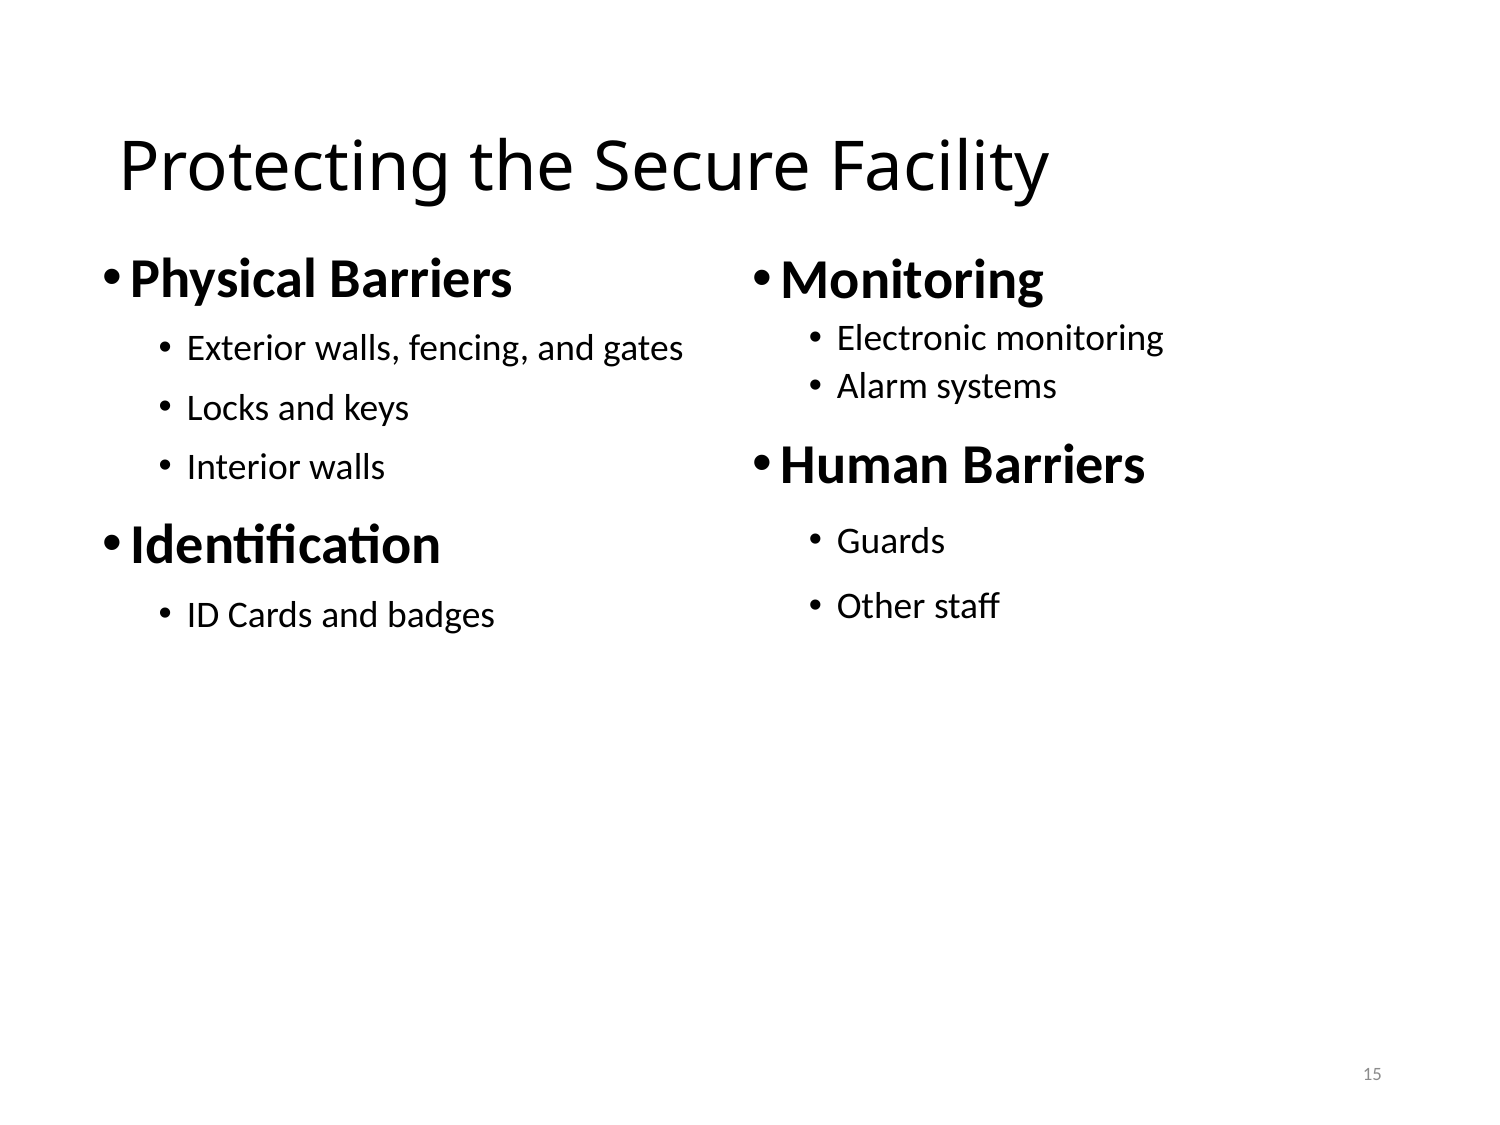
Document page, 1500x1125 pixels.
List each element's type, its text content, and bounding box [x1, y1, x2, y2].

list Monitoring Electronic monitoring Alarm systems Human Barriers Guards Other staff [737, 242, 1363, 1038]
title Protecting the Secure Facility [103, 59, 1397, 278]
list Physical Barriers Exterior walls, fencing, and gates Locks and keys Interior walls Identification ID Cards and badges [87, 241, 738, 1001]
slide_number 15 [1059, 1042, 1397, 1103]
